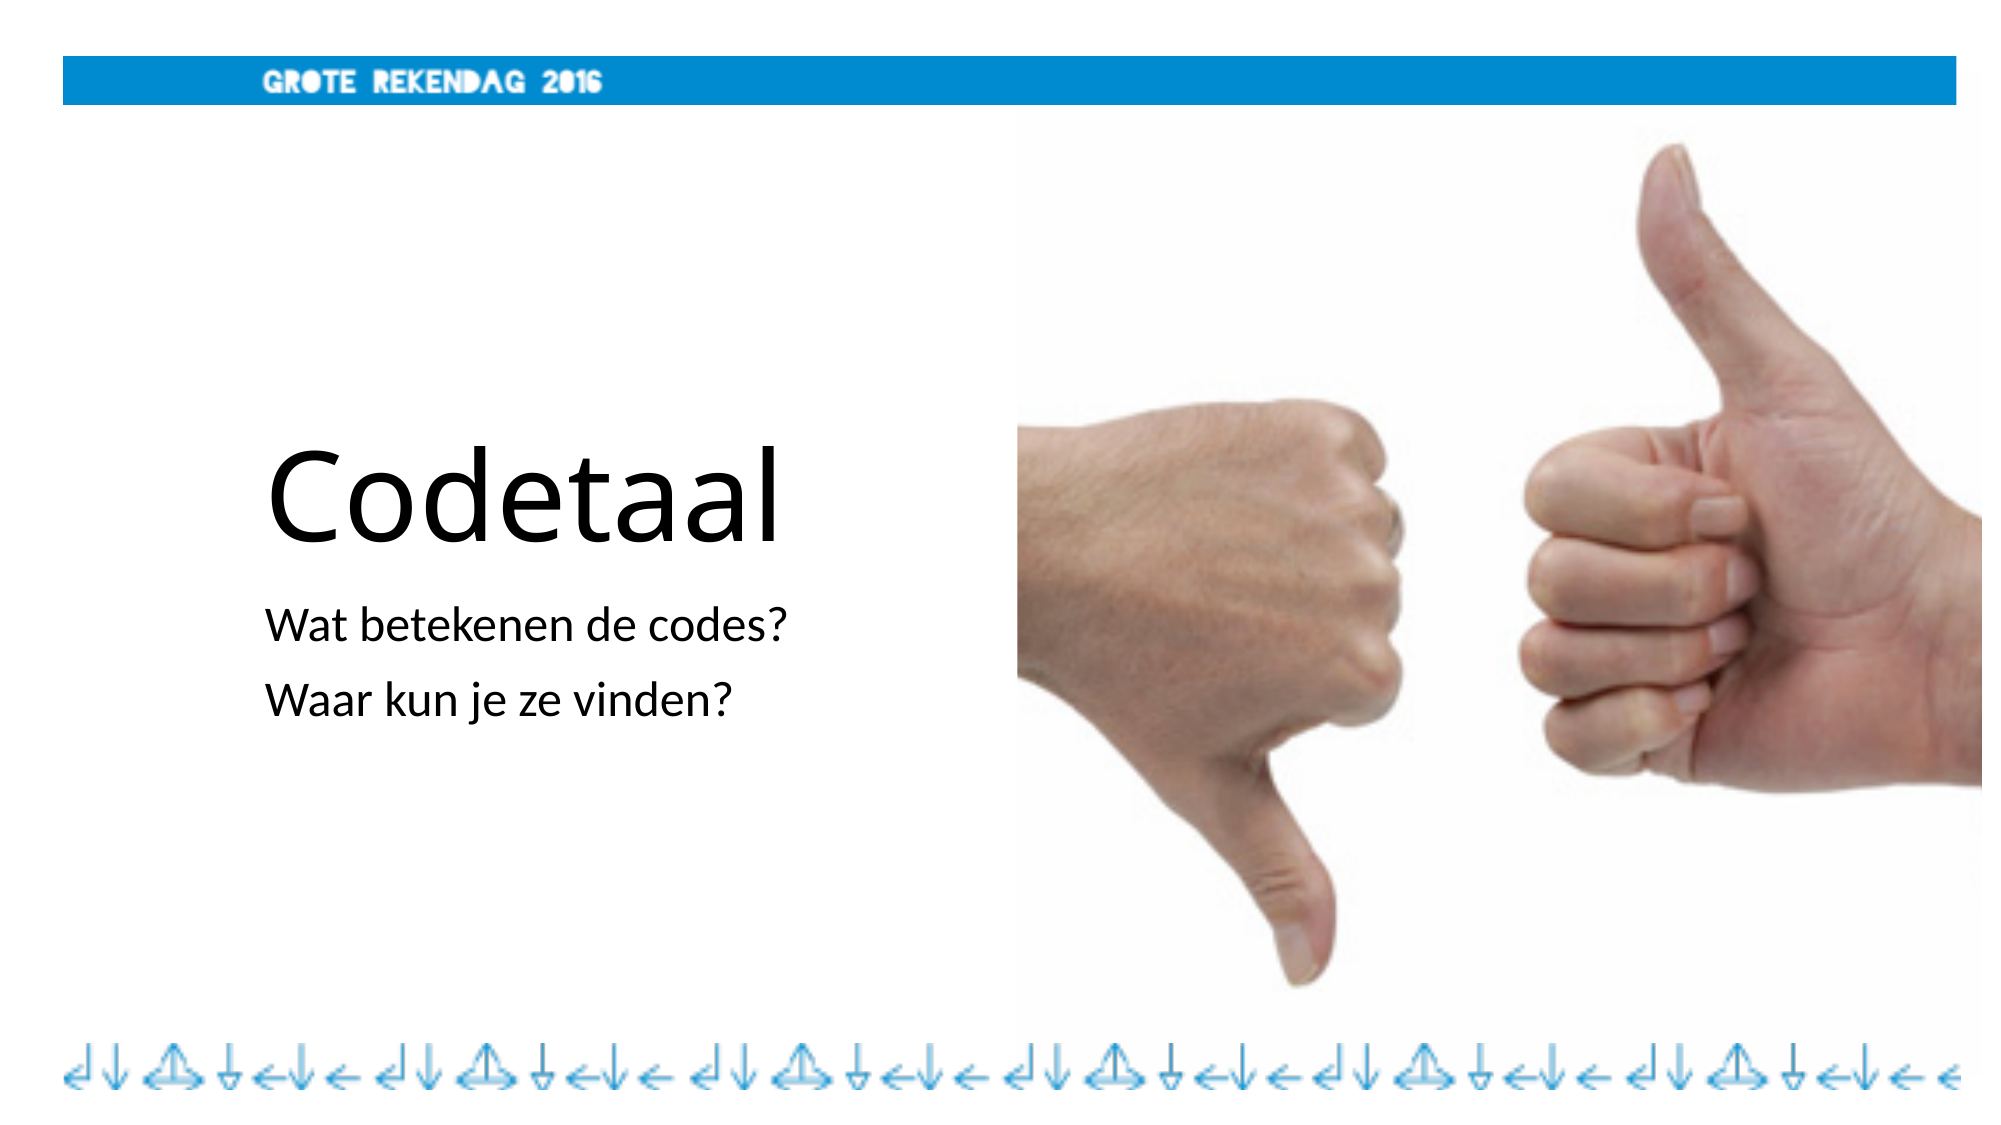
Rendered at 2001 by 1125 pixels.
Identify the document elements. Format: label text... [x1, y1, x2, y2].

picture [63, 72, 1982, 1090]
picture [263, 69, 357, 93]
picture [373, 69, 525, 93]
subtitle Wat betekenen de codes? Waar kun je ze vinden? [249, 590, 937, 863]
title Codetaal [249, 184, 1017, 576]
picture [542, 69, 602, 93]
